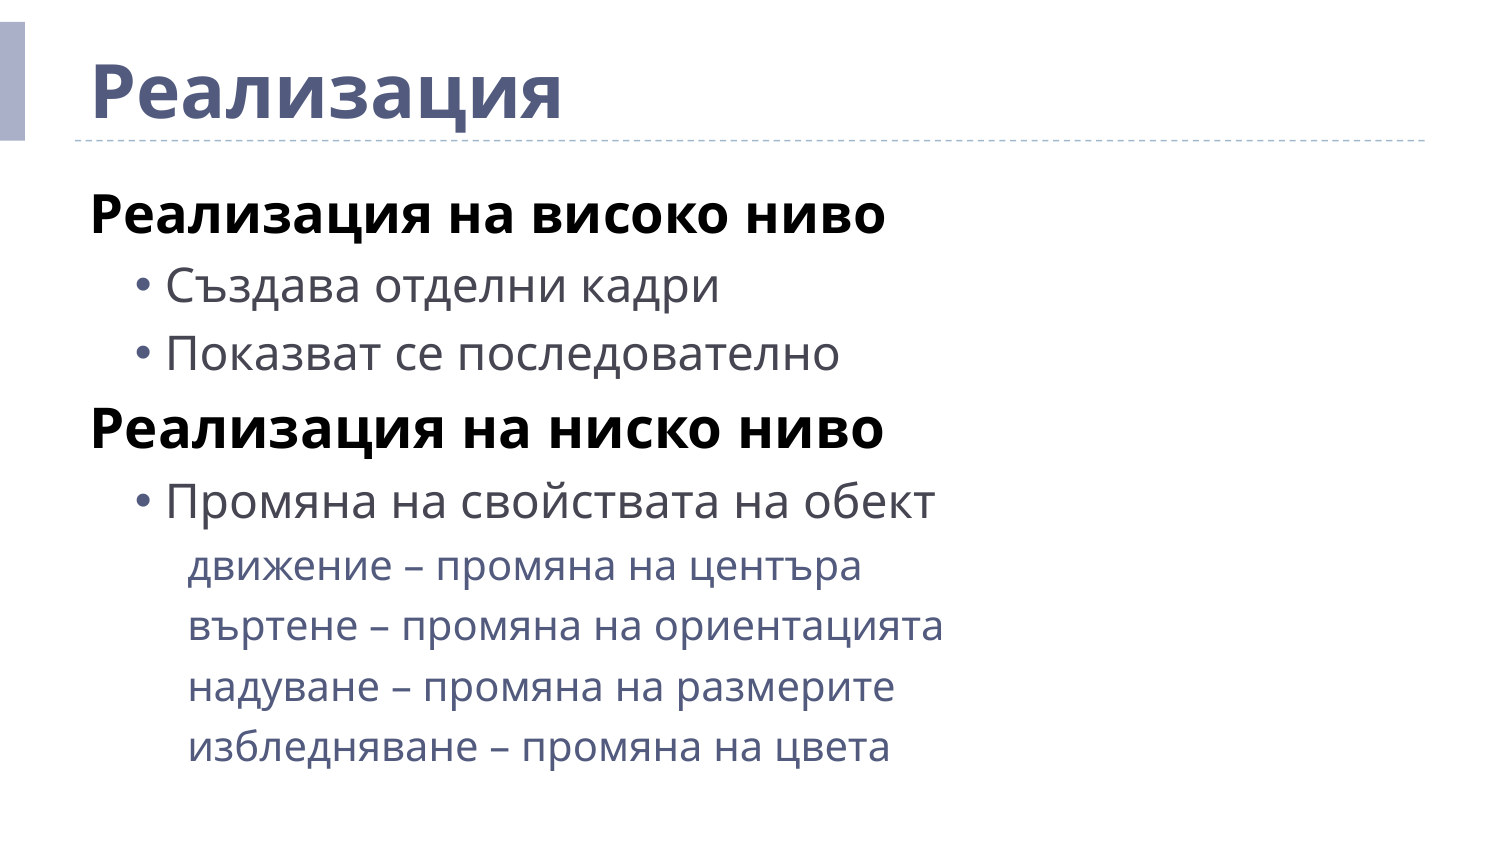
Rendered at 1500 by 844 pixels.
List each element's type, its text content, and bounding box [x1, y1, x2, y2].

title Реализация [75, 18, 1475, 141]
list Реализация на високо ниво Създава отделни кадри Показват се последователно Реализация на ниско ниво Промяна на свойствата на обект движение – промяна на центъра въртене – промяна на ориентацията надуване – промяна на размерите избледняване – промяна на цвета [75, 171, 1475, 835]
